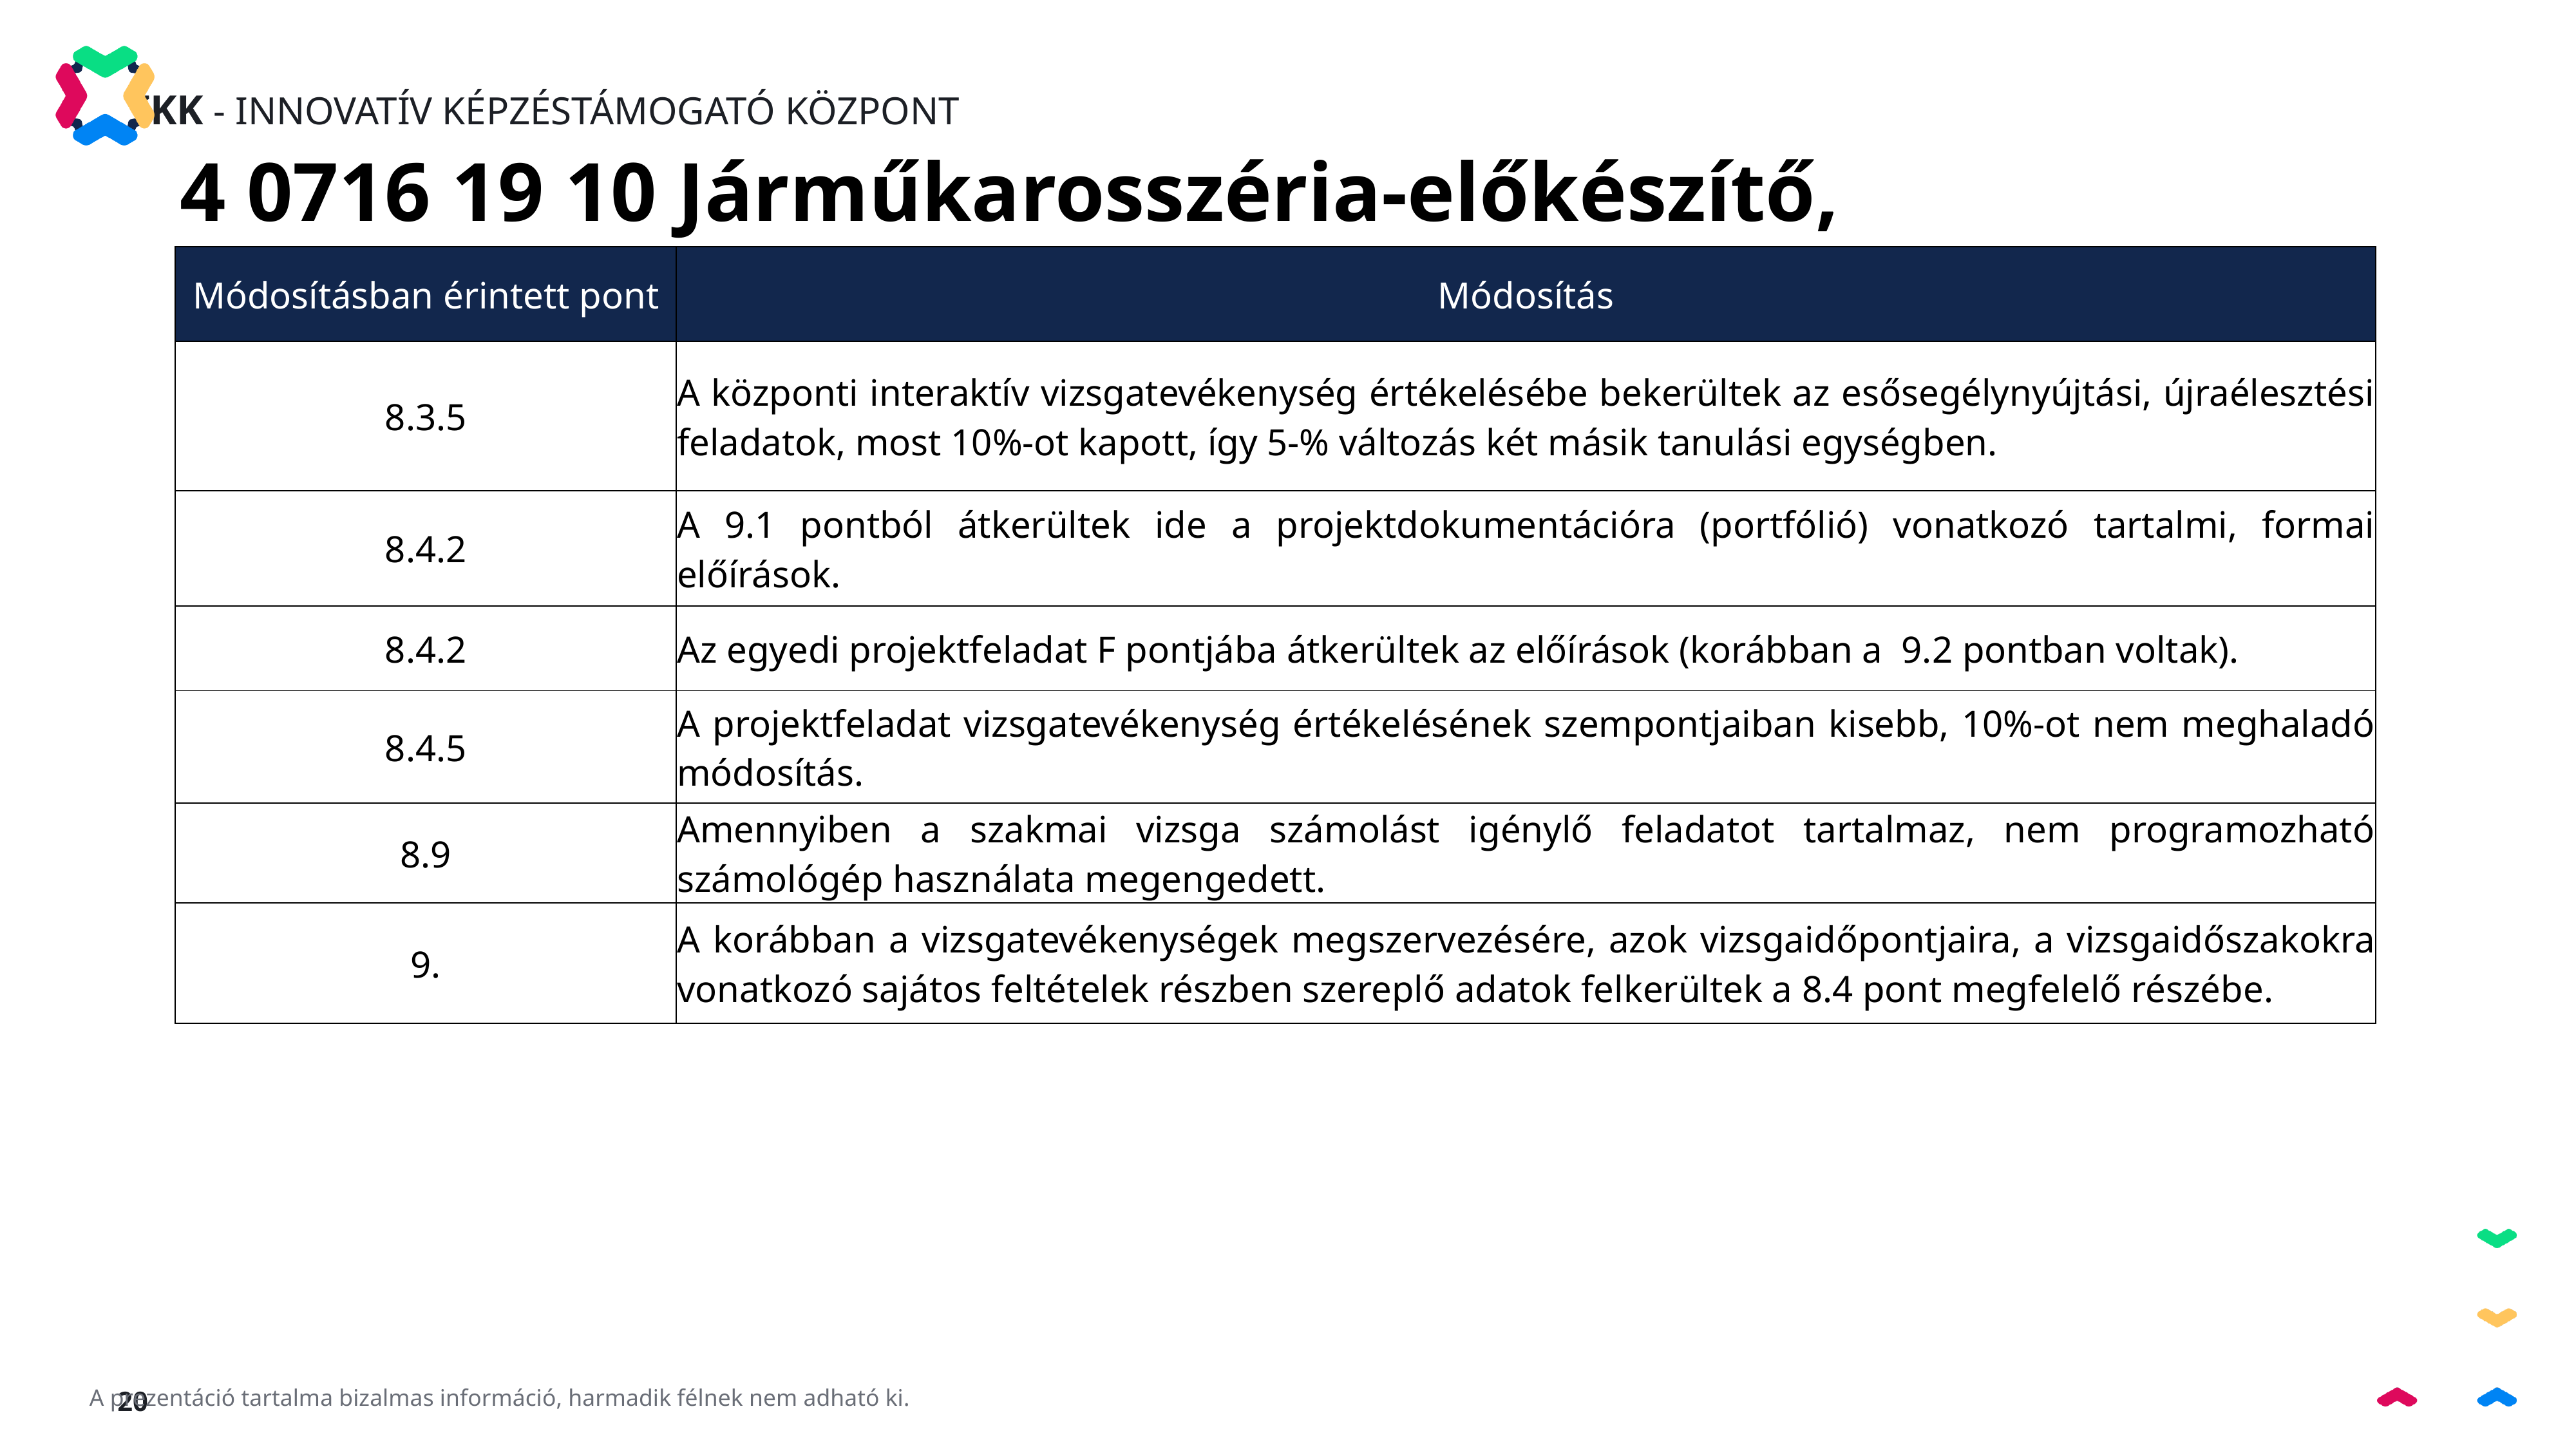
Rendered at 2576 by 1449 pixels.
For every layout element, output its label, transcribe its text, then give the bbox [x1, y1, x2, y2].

table_cell Amennyiben a szakmai vizsga számolást igénylő feladatot tartalmaz, nem programozható számológép használata megengedett. [677, 804, 2375, 902]
table_cell 9. [176, 904, 676, 1023]
table_cell 8.4.2 [176, 607, 676, 690]
table_cell 8.9 [176, 804, 676, 902]
table_cell A korábban a vizsgatevékenységek megszervezésére, azok vizsgaidőpontjaira, a vizsgaidőszakokra vonatkozó sajátos feltételek részben szereplő adatok felkerültek a 8.4 pont megfelelő részébe. [677, 904, 2375, 1023]
table_cell A 9.1 pontból átkerültek ide a projektdokumentációra (portfólió) vonatkozó tartalmi, formai előírások. [677, 491, 2375, 605]
table_cell 8.4.2 [176, 491, 676, 605]
table_header Módosításban érintett pont [176, 247, 676, 341]
table_cell 8.3.5 [176, 342, 676, 490]
list 4 0716 19 10 Járműkarosszéria-előkészítő, felületbevonó [180, 141, 2340, 246]
table_cell A központi interaktív vizsgatevékenység értékelésébe bekerültek az esősegélynyújtási, újraélesztési feladatok, most 10%-ot kapott, így 5-% változás két másik tanulási egységben. [677, 342, 2375, 490]
table_cell 8.4.5 [176, 691, 676, 802]
table_cell A projektfeladat vizsgatevékenység értékelésének szempontjaiban kisebb, 10%-ot nem meghaladó módosítás. [677, 691, 2375, 802]
picture [2377, 1229, 2517, 1406]
table_cell Az egyedi projektfeladat F pontjába átkerültek az előírások (korábban a 9.2 pontban voltak). [677, 607, 2375, 690]
picture [55, 46, 155, 146]
table_header Módosítás [677, 247, 2375, 341]
